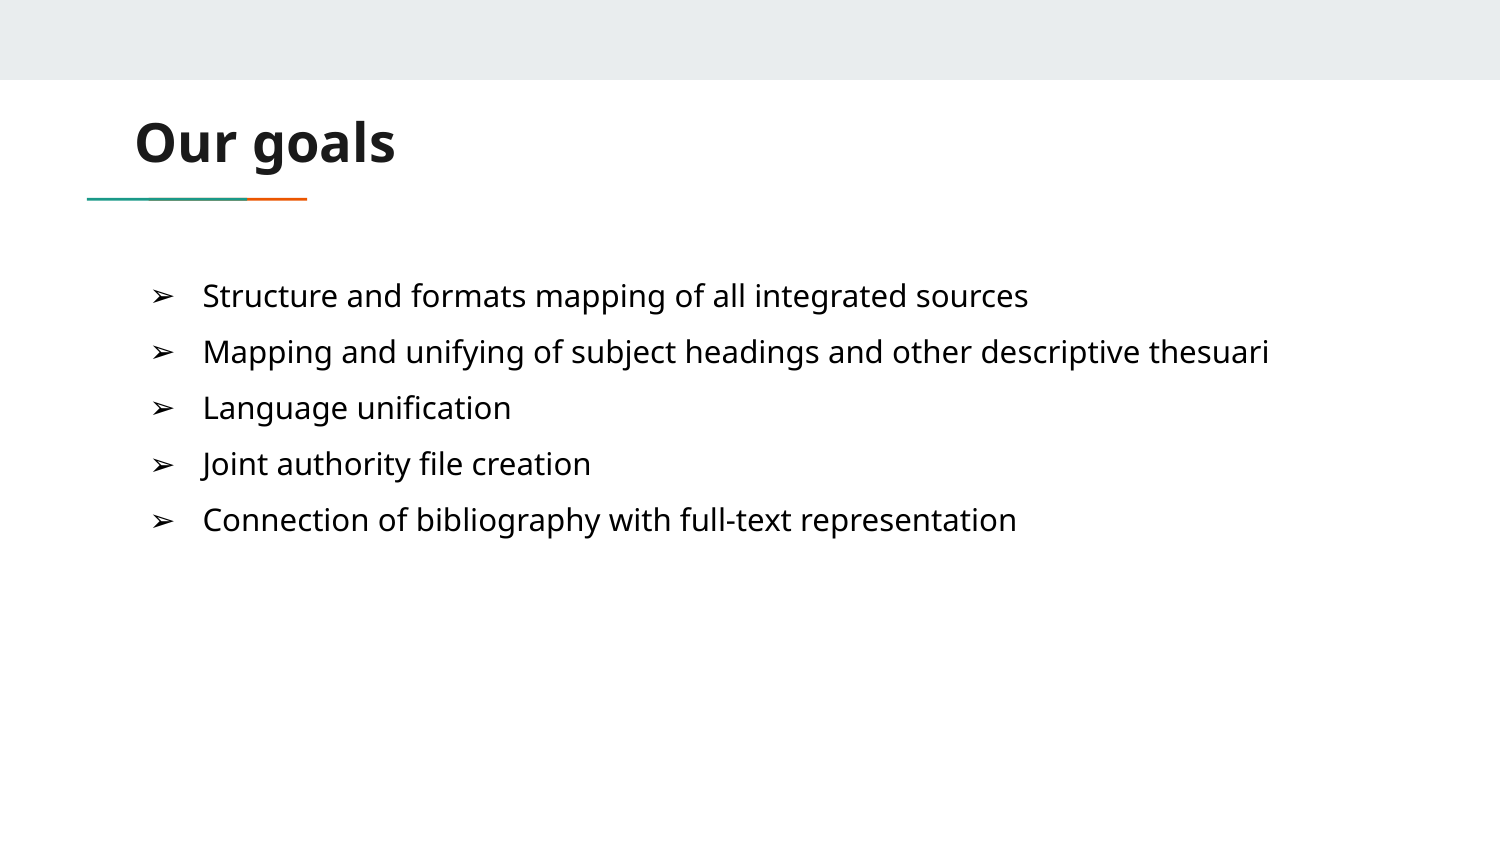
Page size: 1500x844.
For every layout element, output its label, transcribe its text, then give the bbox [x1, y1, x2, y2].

title Our goals [119, 93, 1381, 181]
list Structure and formats mapping of all integrated sources Mapping and unifying of subject headings and other descriptive thesuari Language unification Joint authority file creation Connection of bibliography with full-text representation [112, 242, 1374, 707]
